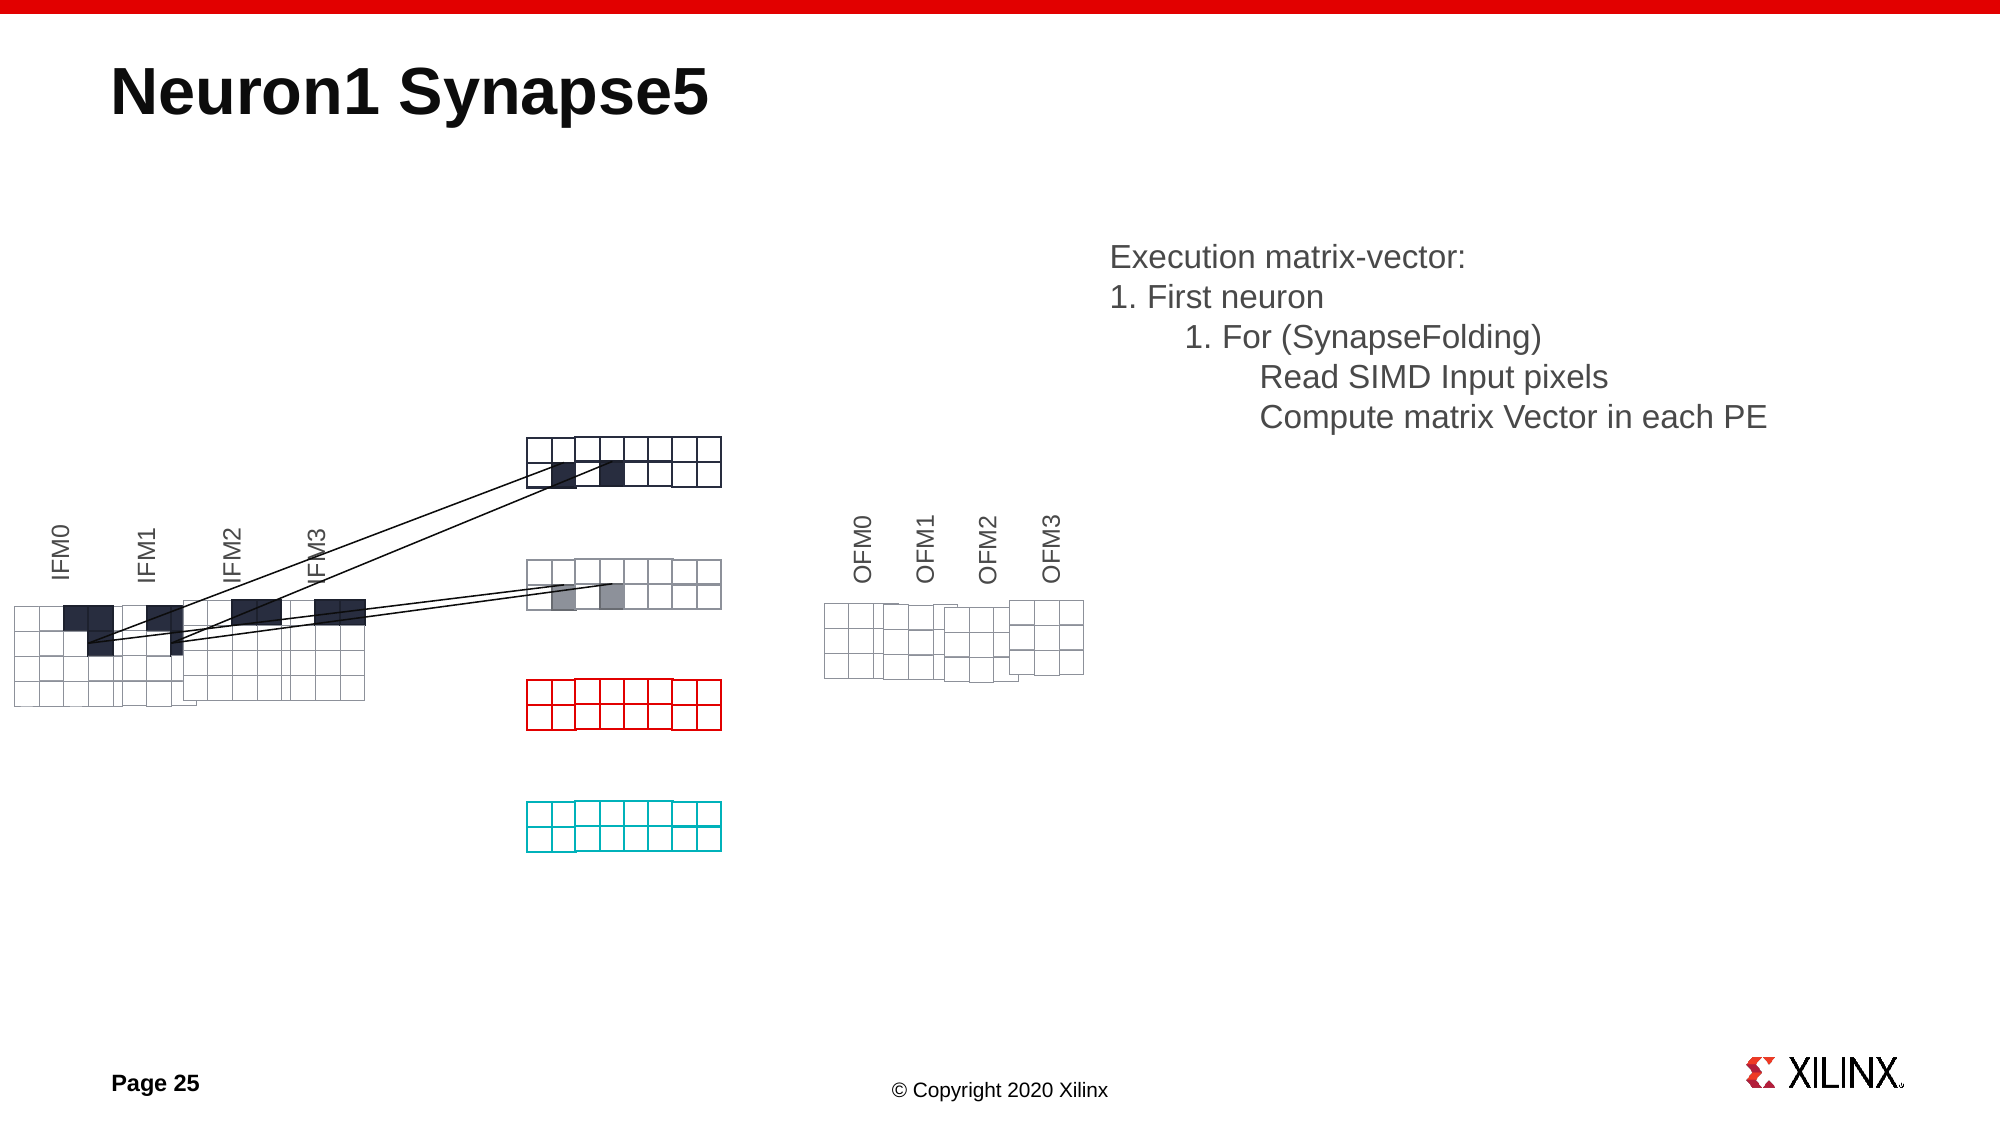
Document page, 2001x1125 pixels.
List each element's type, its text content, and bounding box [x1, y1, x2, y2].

text_box Execution matrix-vector: First neuron For (SynapseFolding) Read SIMD Input pixels Compute matrix Vector in each PE [1109, 227, 1789, 562]
text_box OFM0 [838, 500, 884, 585]
text_box OFM2 [964, 500, 1009, 586]
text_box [88, 584, 565, 644]
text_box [565, 583, 613, 644]
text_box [88, 462, 565, 584]
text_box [623, 558, 674, 609]
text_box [672, 679, 722, 730]
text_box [575, 800, 623, 851]
slide_number Page 25 [96, 1043, 257, 1104]
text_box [527, 801, 577, 852]
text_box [182, 644, 282, 701]
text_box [575, 679, 623, 730]
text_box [623, 679, 672, 730]
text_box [527, 680, 577, 731]
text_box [883, 604, 958, 680]
text_box OFM1 [901, 499, 947, 585]
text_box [823, 603, 898, 679]
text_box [672, 559, 722, 610]
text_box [575, 436, 623, 487]
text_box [282, 644, 365, 701]
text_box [113, 644, 196, 706]
text_box IFM0 [36, 509, 82, 582]
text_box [14, 605, 113, 706]
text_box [613, 558, 623, 609]
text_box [944, 606, 1019, 682]
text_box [1009, 599, 1084, 675]
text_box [672, 801, 722, 852]
picture [1745, 1056, 1905, 1089]
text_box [672, 437, 722, 488]
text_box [623, 800, 674, 851]
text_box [527, 437, 575, 461]
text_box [623, 436, 674, 487]
title Neuron1 Synapse5 [95, 50, 1905, 210]
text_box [171, 461, 613, 583]
text_box OFM3 [1027, 499, 1073, 585]
